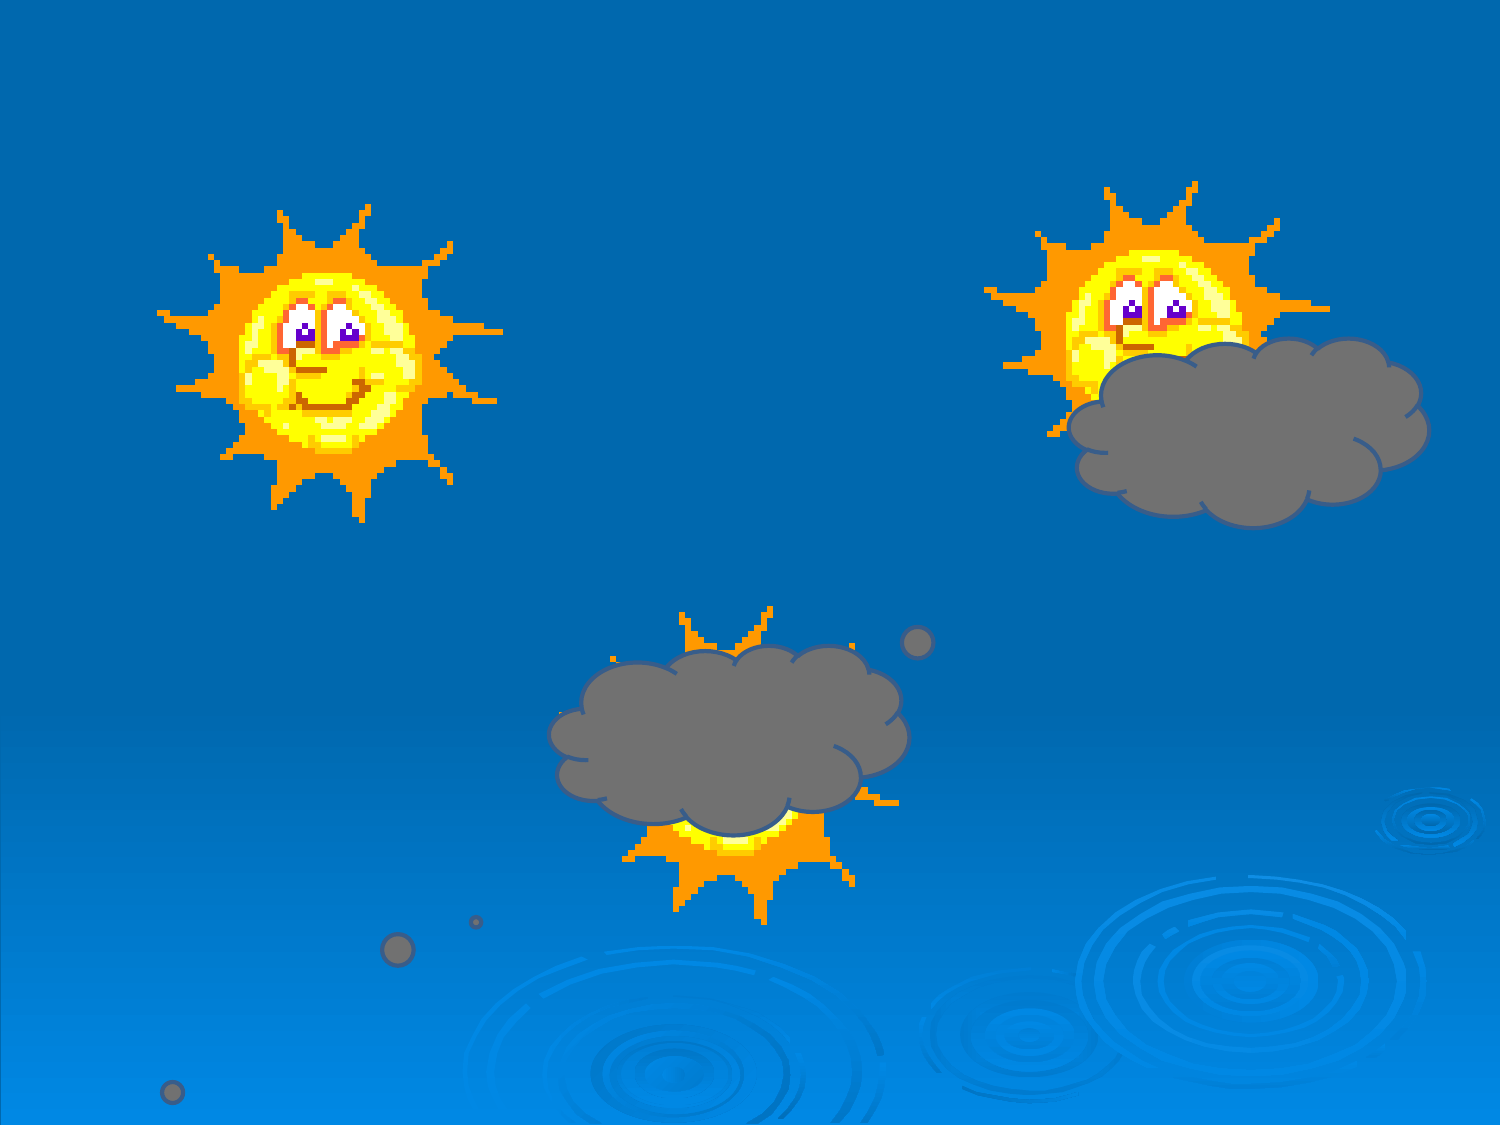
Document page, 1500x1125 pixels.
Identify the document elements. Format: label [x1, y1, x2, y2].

picture [478, 125, 1400, 988]
list [76, 148, 574, 587]
text_box [1405, 368, 1430, 464]
text_box [162, 1082, 184, 1104]
text_box [382, 934, 414, 966]
